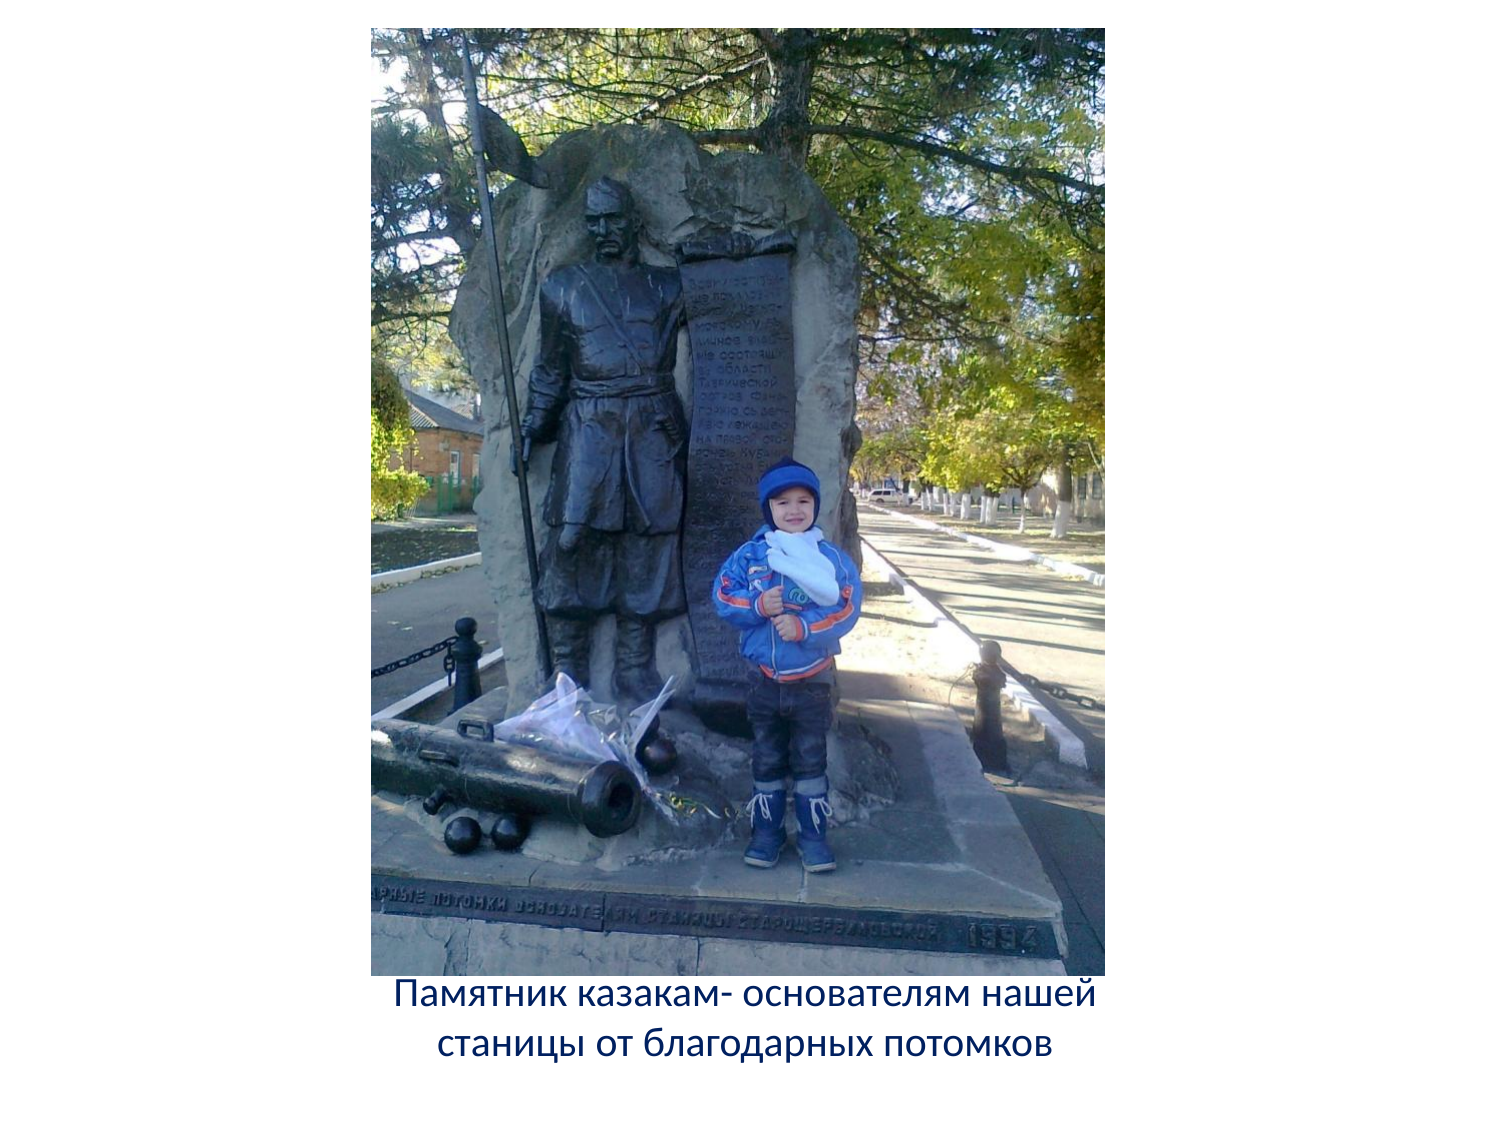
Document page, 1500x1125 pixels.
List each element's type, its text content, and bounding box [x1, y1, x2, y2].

title Памятник казакам- основателям нашей станицы от благодарных потомков [75, 940, 1425, 1090]
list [371, 28, 1105, 977]
